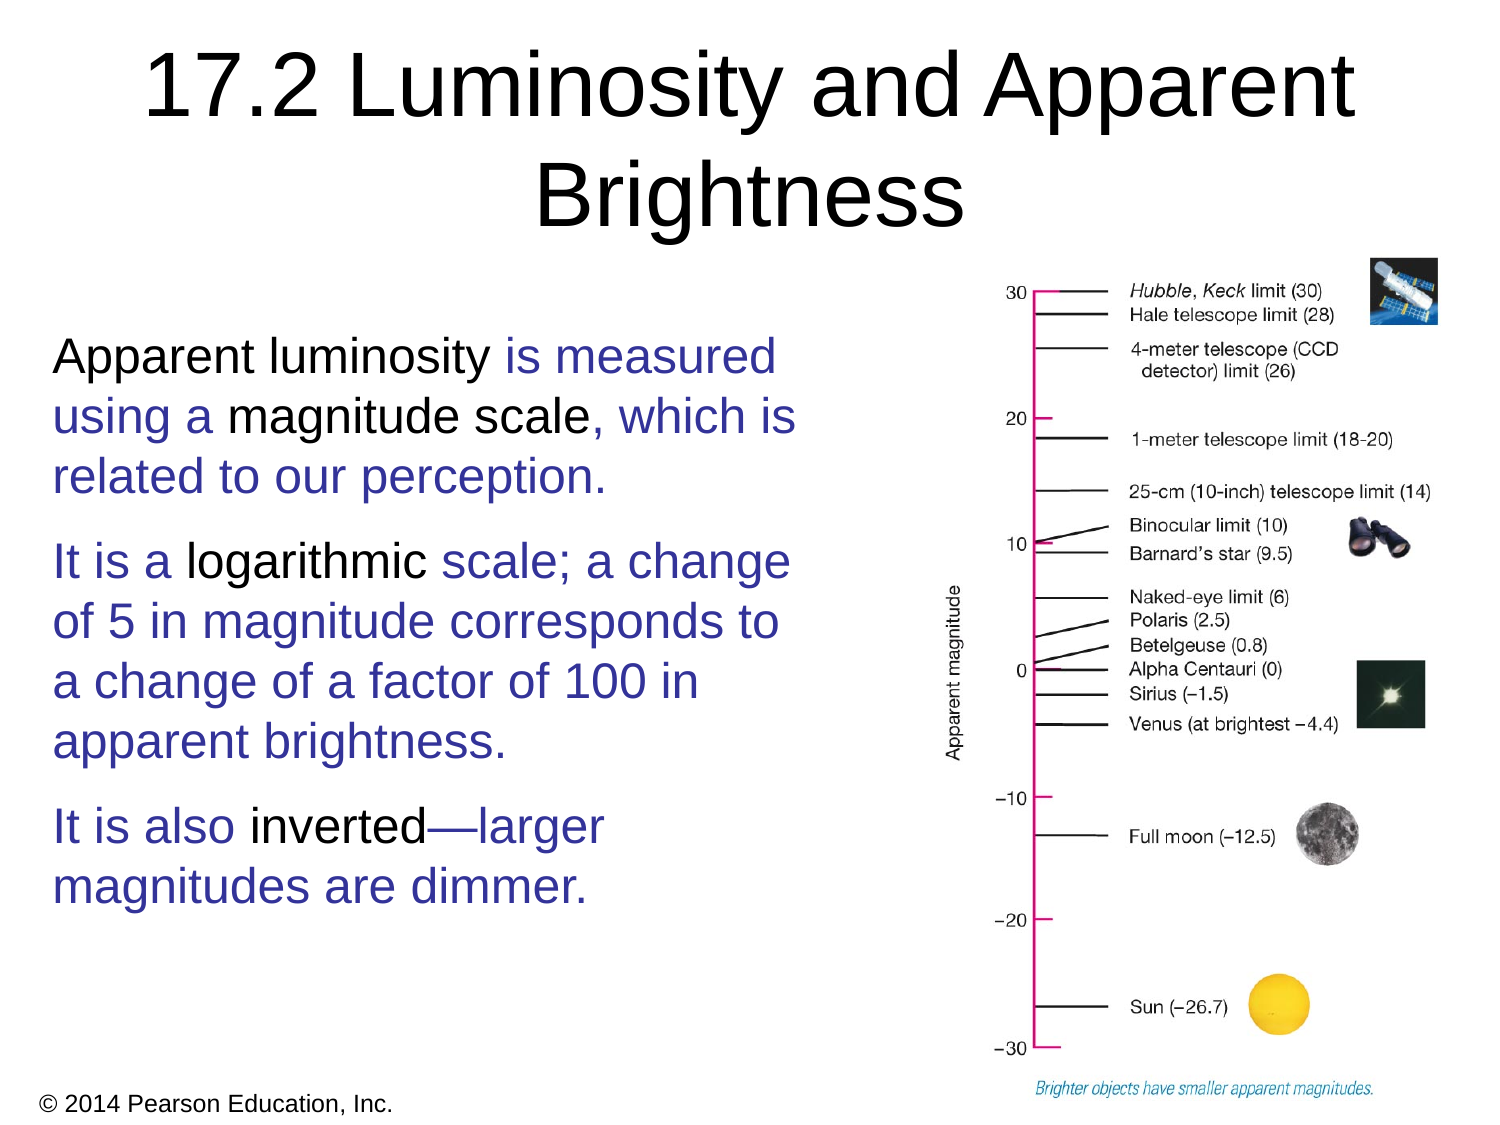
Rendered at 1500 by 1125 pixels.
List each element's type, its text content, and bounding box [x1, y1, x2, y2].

text_box Apparent luminosity is measured using a magnitude scale, which is related to our perception. It is a logarithmic scale; a change of 5 in magnitude corresponds to a change of a factor of 100 in apparent brightness. It is also inverted—larger magnitudes are dimmer. [37, 316, 825, 922]
picture [937, 249, 1446, 1101]
title 17.2 Luminosity and Apparent Brightness [75, 28, 1425, 242]
